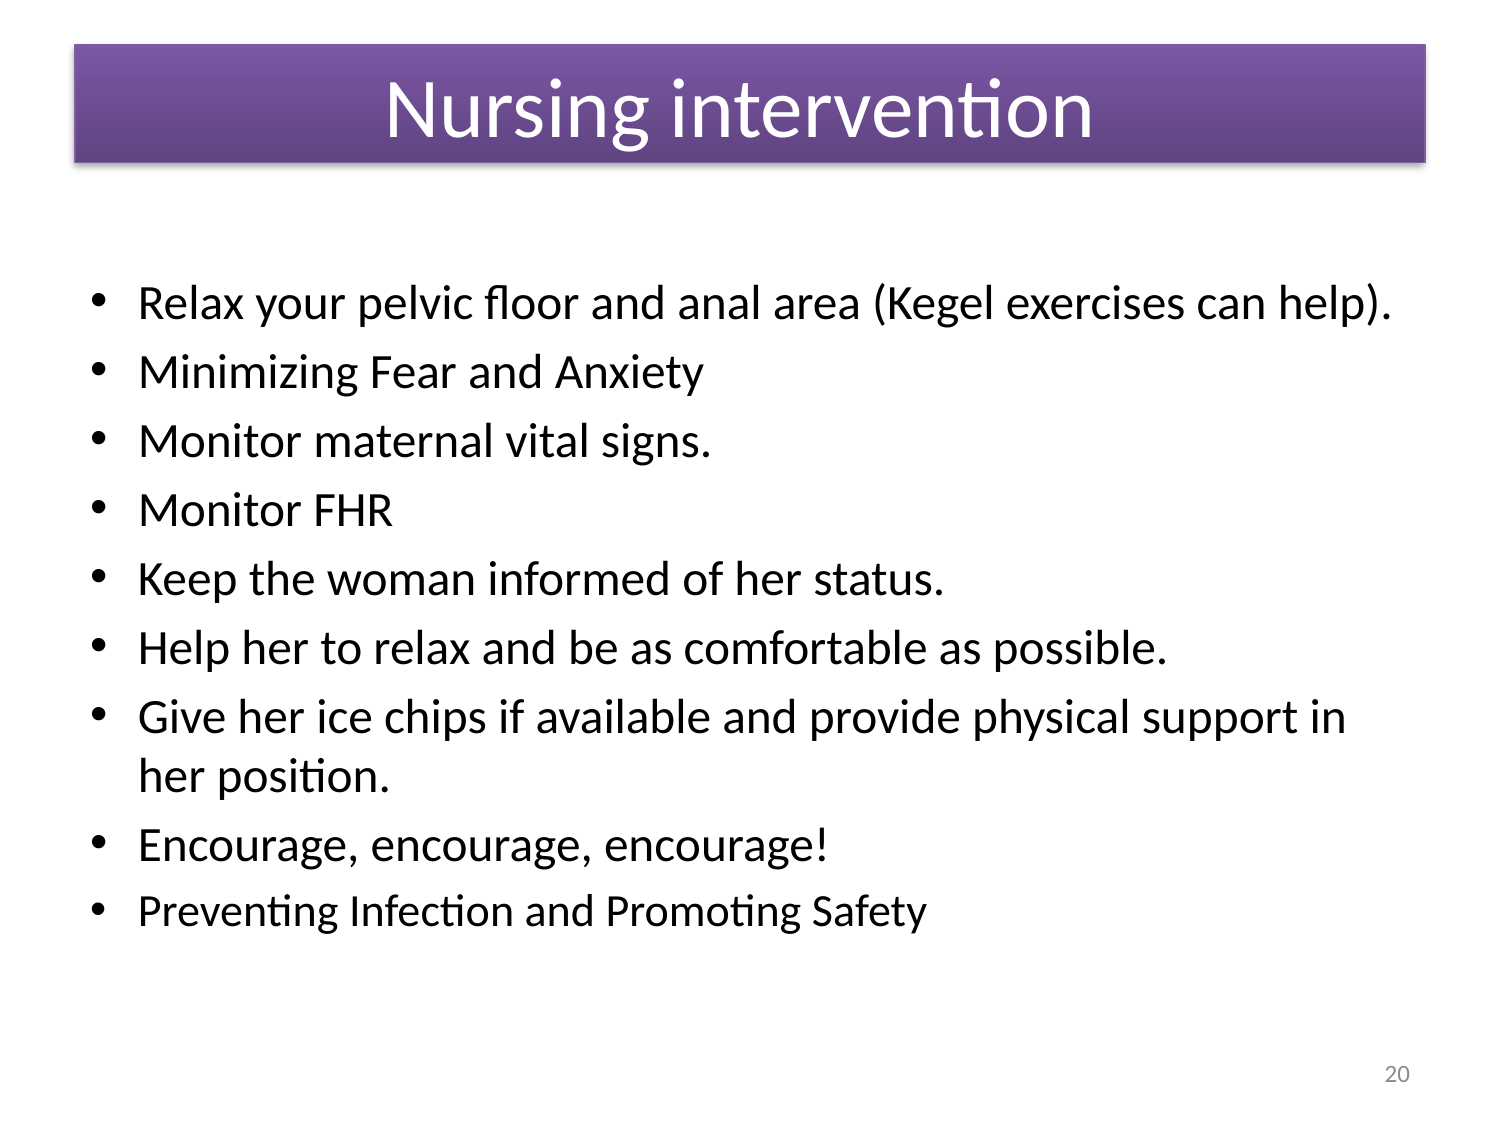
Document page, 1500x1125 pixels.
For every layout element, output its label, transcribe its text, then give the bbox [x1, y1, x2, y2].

slide_number 20 [1074, 1042, 1425, 1103]
list Relax your pelvic floor and anal area (Kegel exercises can help). Minimizing Fear and Anxiety Monitor maternal vital signs. Monitor FHR Keep the woman informed of her status. Help her to relax and be as comfortable as possible. Give her ice chips if available and provide physical support in her position. Encourage, encourage, encourage! Preventing Infection and Promoting Safety [75, 262, 1425, 1005]
title Nursing intervention [74, 44, 1426, 163]
